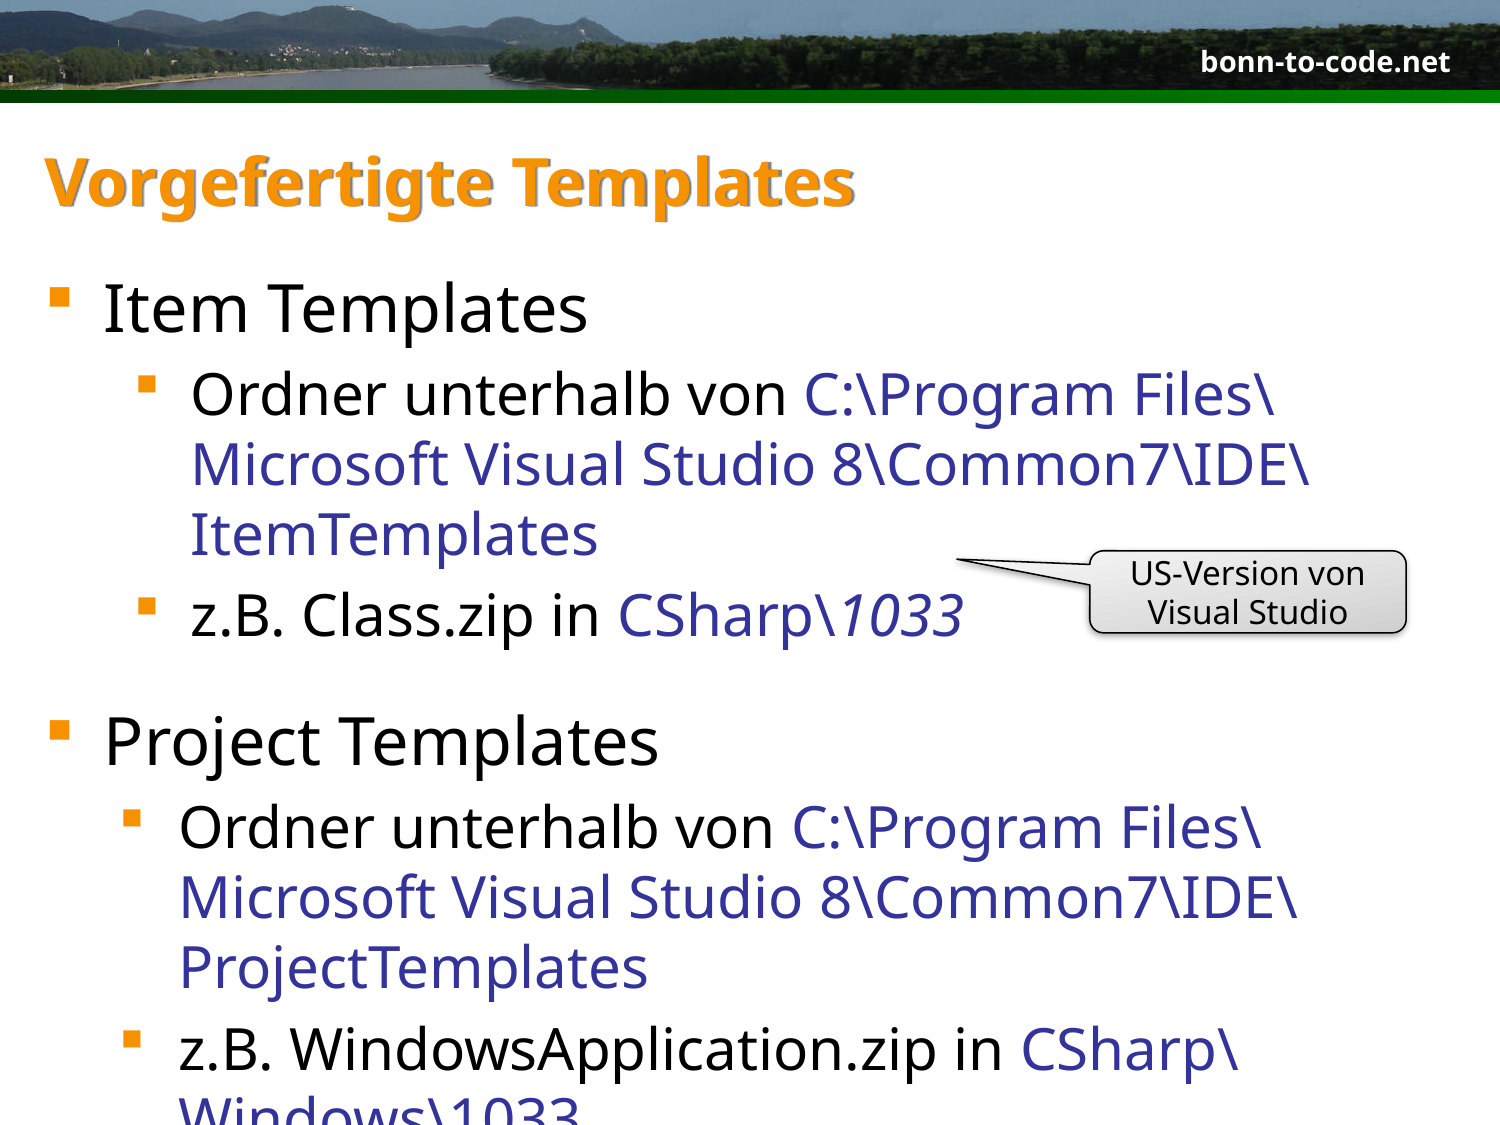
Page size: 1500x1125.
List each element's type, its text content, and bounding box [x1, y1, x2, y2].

picture [0, 0, 1500, 90]
list Item Templates Ordner unterhalb von C:\Program Files\Microsoft Visual Studio 8\Common7\IDE\ItemTemplates z.B. Class.zip in CSharp\1033 Project Templates Ordner unterhalb von C:\Program Files\Microsoft Visual Studio 8\Common7\IDE\ProjectTemplates z.B. WindowsApplication.zip in CSharp\Windows\1033 [29, 257, 1471, 1114]
text_box US-Version von Visual Studio [956, 549, 1407, 634]
title Vorgefertigte Templates [29, 101, 1471, 257]
